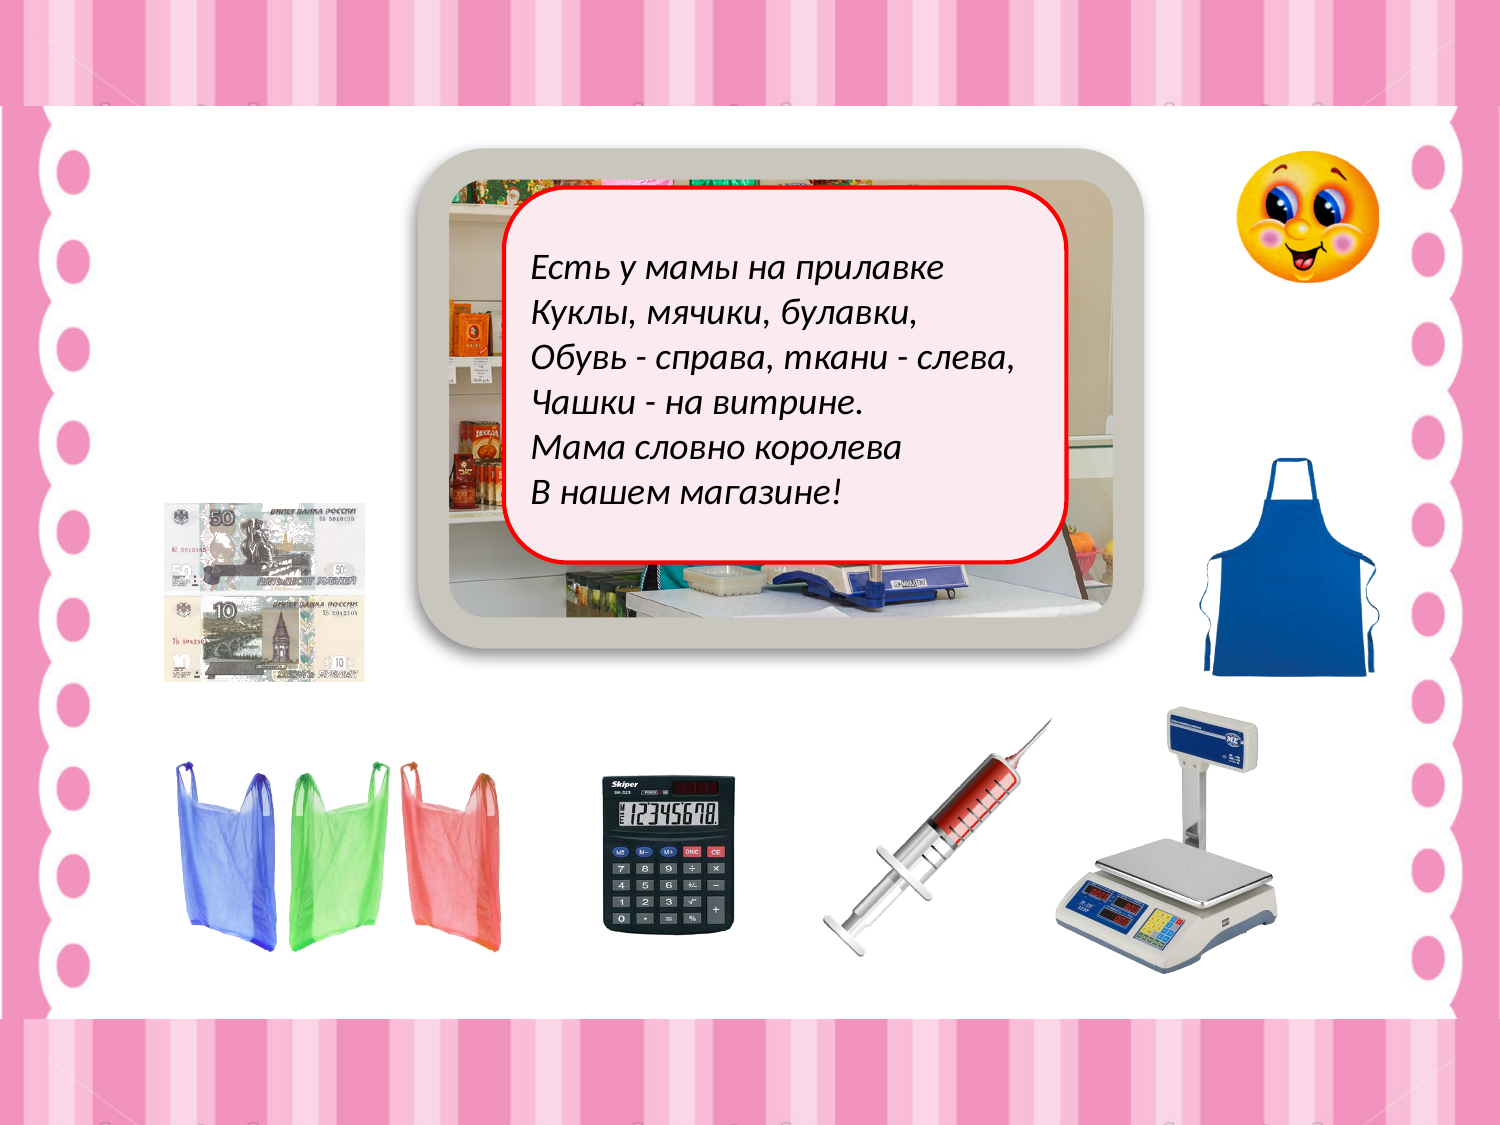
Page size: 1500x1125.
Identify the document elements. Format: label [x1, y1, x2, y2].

picture [0, 0, 1500, 1125]
text_box [503, 187, 1067, 563]
